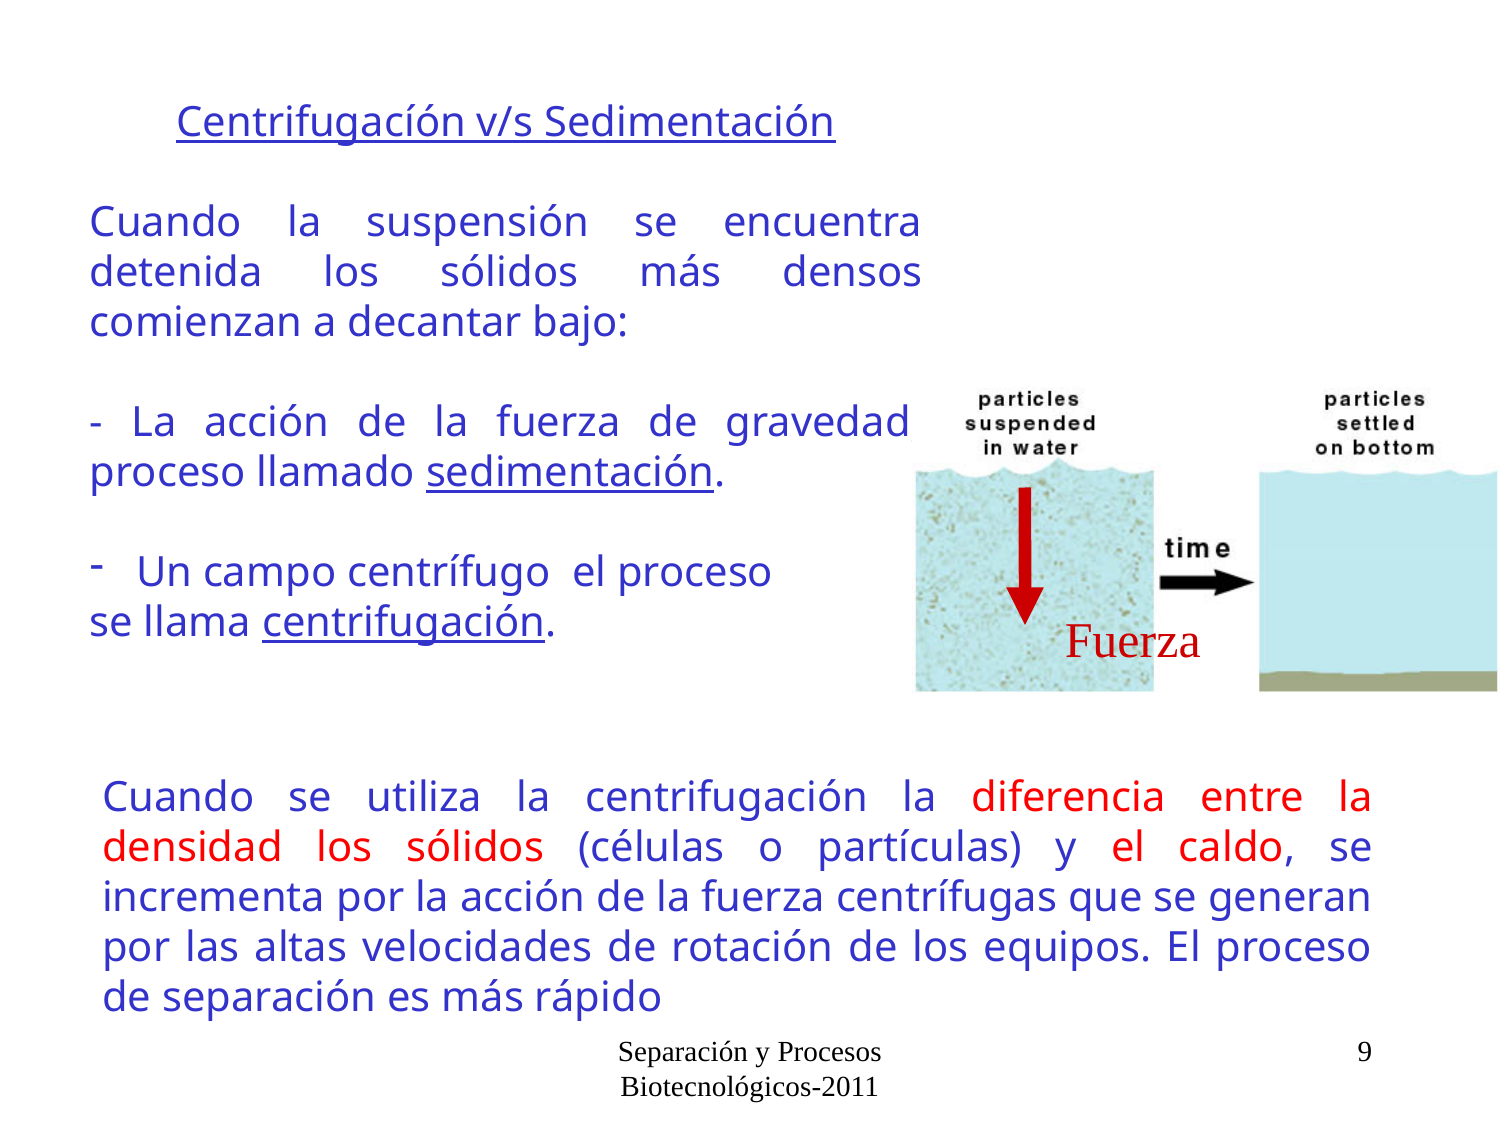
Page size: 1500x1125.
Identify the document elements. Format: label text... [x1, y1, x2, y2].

slide_number 9 [1074, 1024, 1388, 1101]
picture [912, 387, 1500, 693]
text_box Centrifugacíón v/s Sedimentación Cuando la suspensión se encuentra detenida los sólidos más densos comienzan a decantar bajo: - La acción de la fuerza de gravedad, proceso llamado sedimentación. Un campo centrífugo el proceso se llama centrifugación. [75, 87, 938, 653]
text_box Cuando se utiliza la centrifugación la diferencia entre la densidad los sólidos (células o partículas) y el caldo, se incrementa por la acción de la fuerza centrífugas que se generan por las altas velocidades de rotación de los equipos. El proceso de separación es más rápido [87, 762, 1388, 1028]
footer Separación y Procesos Biotecnológicos-2011 [512, 1024, 988, 1101]
